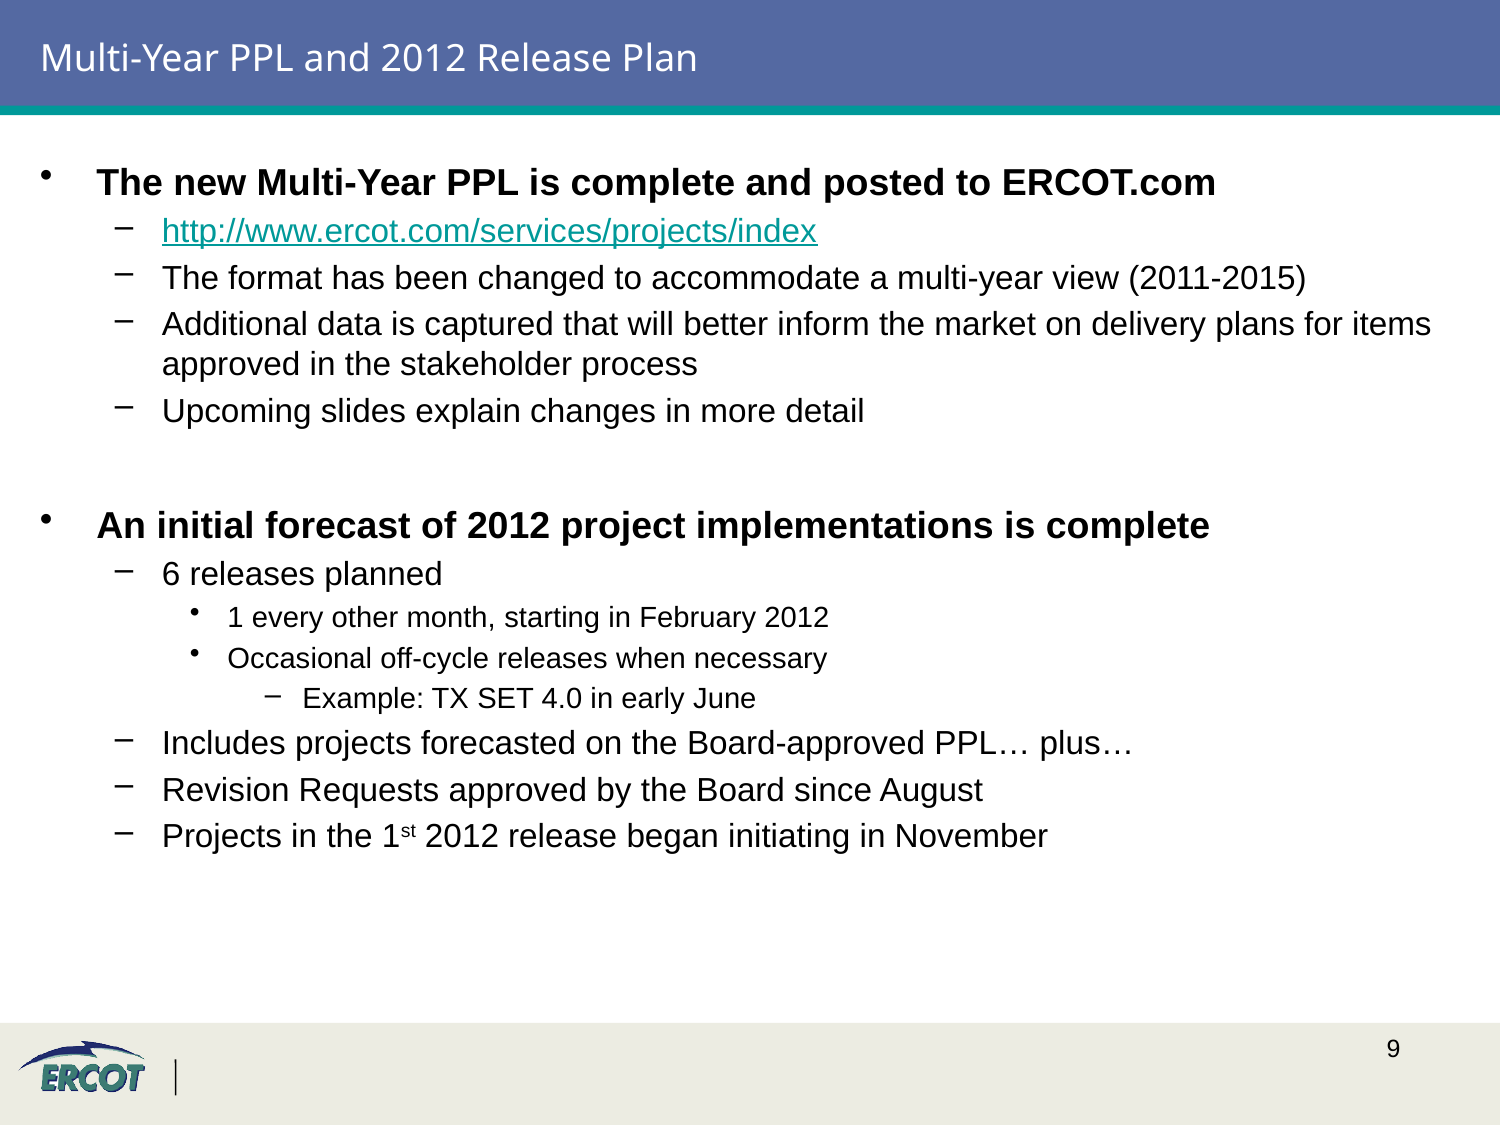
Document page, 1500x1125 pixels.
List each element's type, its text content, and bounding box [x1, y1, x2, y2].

list The new Multi-Year PPL is complete and posted to ERCOT.com http://www.ercot.com/services/projects/index The format has been changed to accommodate a multi-year view (2011-2015) Additional data is captured that will better inform the market on delivery plans for items approved in the stakeholder process Upcoming slides explain changes in more detail An initial forecast of 2012 project implementations is complete 6 releases planned 1 every other month, starting in February 2012 Occasional off-cycle releases when necessary Example: TX SET 4.0 in early June Includes projects forecasted on the Board-approved PPL… plus… Revision Requests approved by the Board since August Projects in the 1st 2012 release began initiating in November [24, 149, 1476, 1013]
picture [10, 1031, 151, 1111]
title Multi-Year PPL and 2012 Release Plan [24, 0, 1313, 113]
